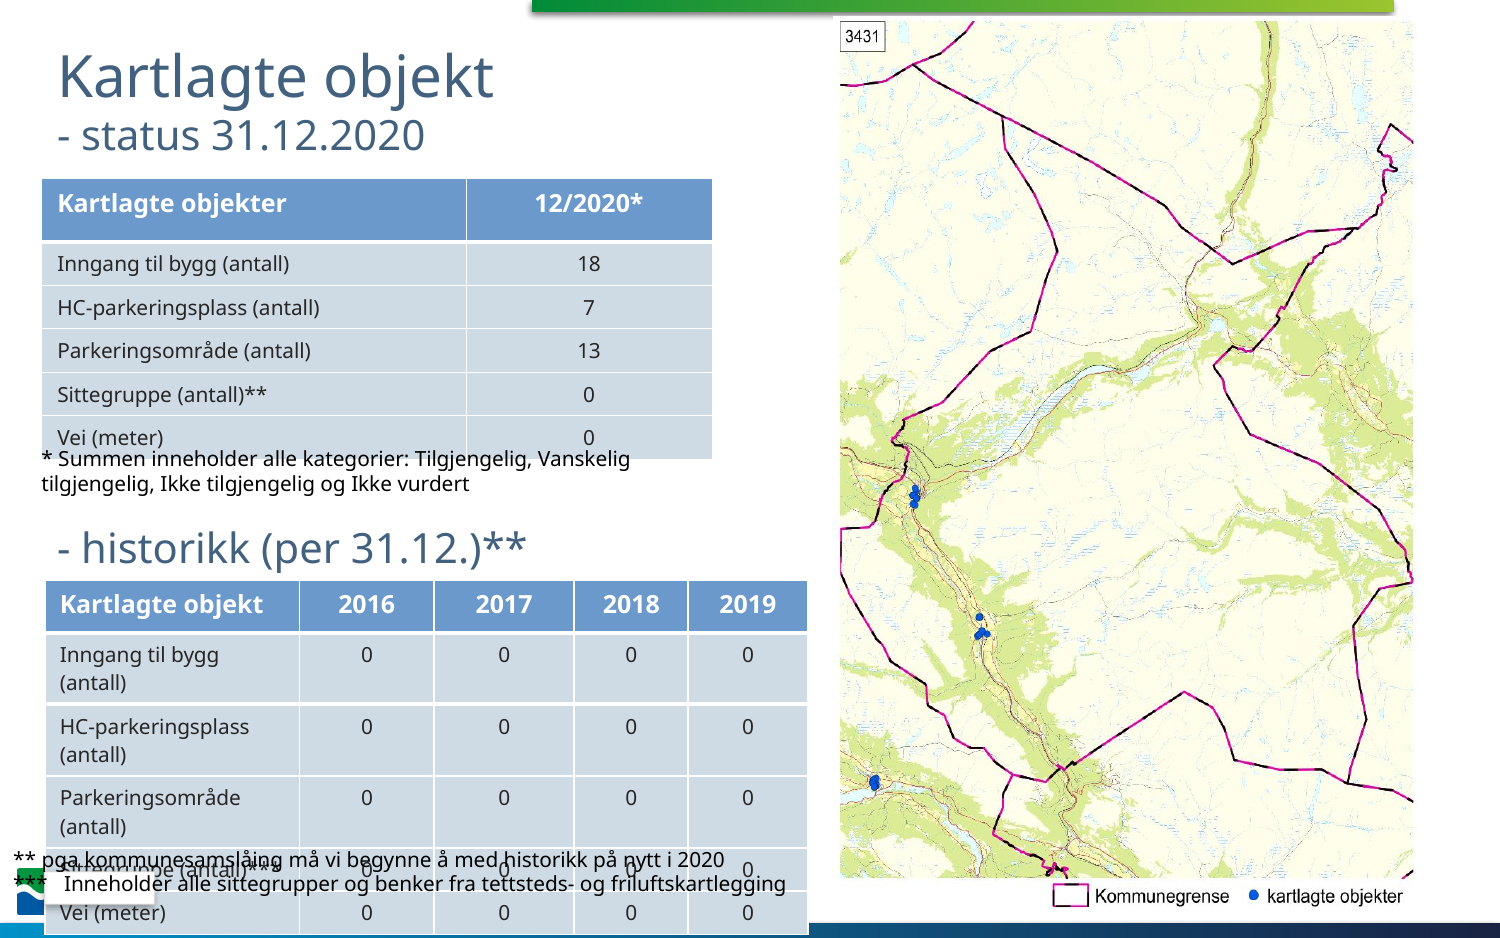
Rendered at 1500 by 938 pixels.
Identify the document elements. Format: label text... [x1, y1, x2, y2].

table_cell 0 [300, 635, 433, 702]
table_cell 0 [435, 904, 573, 934]
table_cell 0 [689, 777, 807, 847]
table_cell 0 [689, 706, 807, 775]
table_cell Vei (meter) [42, 416, 466, 438]
table_cell Inngang til bygg (antall) [46, 635, 299, 702]
table_cell 0 [300, 706, 433, 775]
table_cell 0 [575, 635, 687, 702]
table_cell 0 [300, 777, 433, 838]
table_cell Parkeringsområde (antall) [46, 777, 299, 838]
table_cell 0 [300, 904, 433, 934]
table_cell Inngang til bygg (antall) [42, 244, 466, 285]
table_cell Vei (meter) [46, 904, 299, 934]
table_cell Sittegruppe (antall)** [42, 373, 466, 415]
table_cell 0 [802, 849, 807, 890]
table_header 2018 [575, 581, 687, 631]
table_cell 0 [575, 777, 687, 838]
table_header 2019 [689, 581, 807, 631]
table_cell Parkeringsområde (antall) [42, 329, 466, 372]
table_cell 0 [435, 777, 573, 838]
text_box - historikk (per 31.12.)** [42, 496, 828, 580]
table_header 2016 [300, 581, 433, 631]
table_cell HC-parkeringsplass (antall) [46, 706, 299, 775]
table_cell 0 [575, 904, 687, 934]
text_box Kartlagte objekt - status 31.12.2020 [42, 24, 828, 167]
table_header 12/2020* [467, 179, 712, 240]
table_cell HC-parkeringsplass (antall) [42, 286, 466, 328]
table_cell 0 [689, 635, 807, 702]
table_cell 18 [467, 244, 712, 285]
text_box ** pga kommunesamslåing må vi begynne å med historikk på nytt i 2020 *** Inneholder alle sittegrupper og benker fra tettsteds- og friluftskartlegging [0, 838, 802, 904]
table_cell 0 [575, 706, 687, 775]
table_cell 0 [435, 635, 573, 702]
table_header Kartlagte objekt [46, 581, 299, 631]
table_header 2017 [435, 581, 573, 631]
table_cell 0 [435, 706, 573, 775]
table_cell 13 [467, 329, 712, 372]
table_cell 0 [689, 892, 807, 934]
table_header Kartlagte objekter [42, 179, 466, 240]
table_cell 7 [467, 286, 712, 328]
picture [833, 16, 1419, 913]
table_cell 0 [467, 373, 712, 415]
text_box * Summen inneholder alle kategorier: Tilgjengelig, Vanskelig tilgjengelig, Ikke tilgjengelig og Ikke vurdert [26, 438, 711, 504]
table_cell 0 [467, 416, 712, 459]
